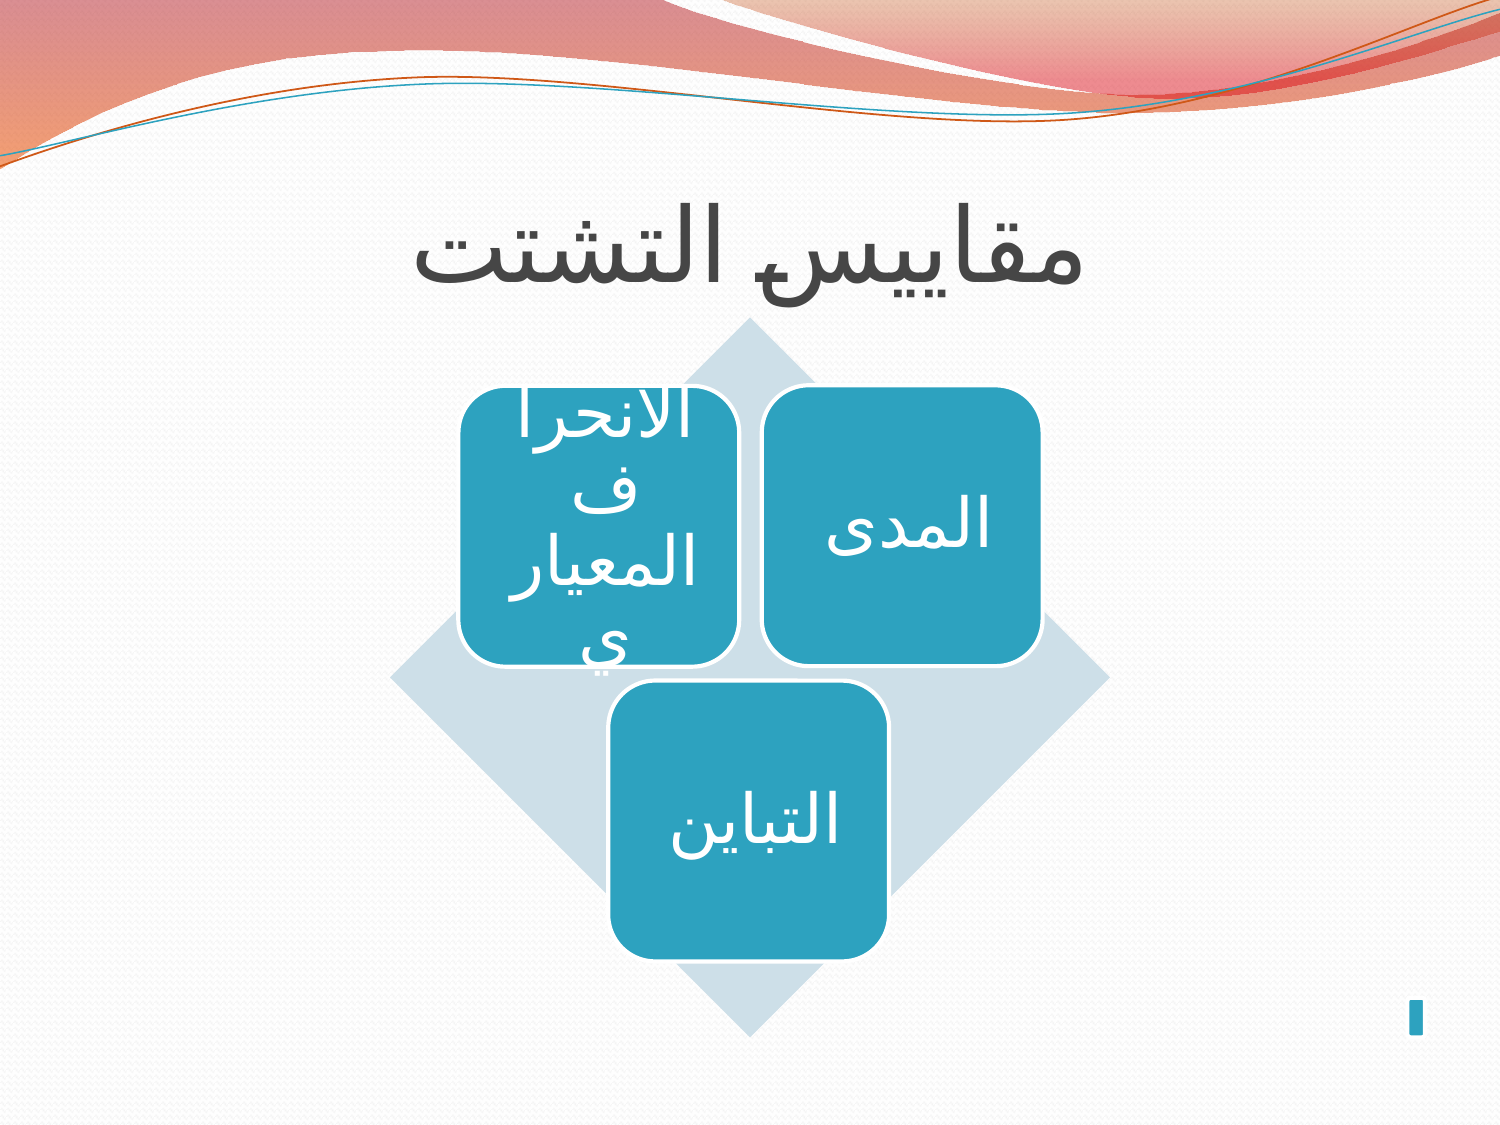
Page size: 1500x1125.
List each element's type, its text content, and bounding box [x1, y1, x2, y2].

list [74, 317, 1426, 1038]
title مقاييس التشتت [75, 115, 1425, 303]
